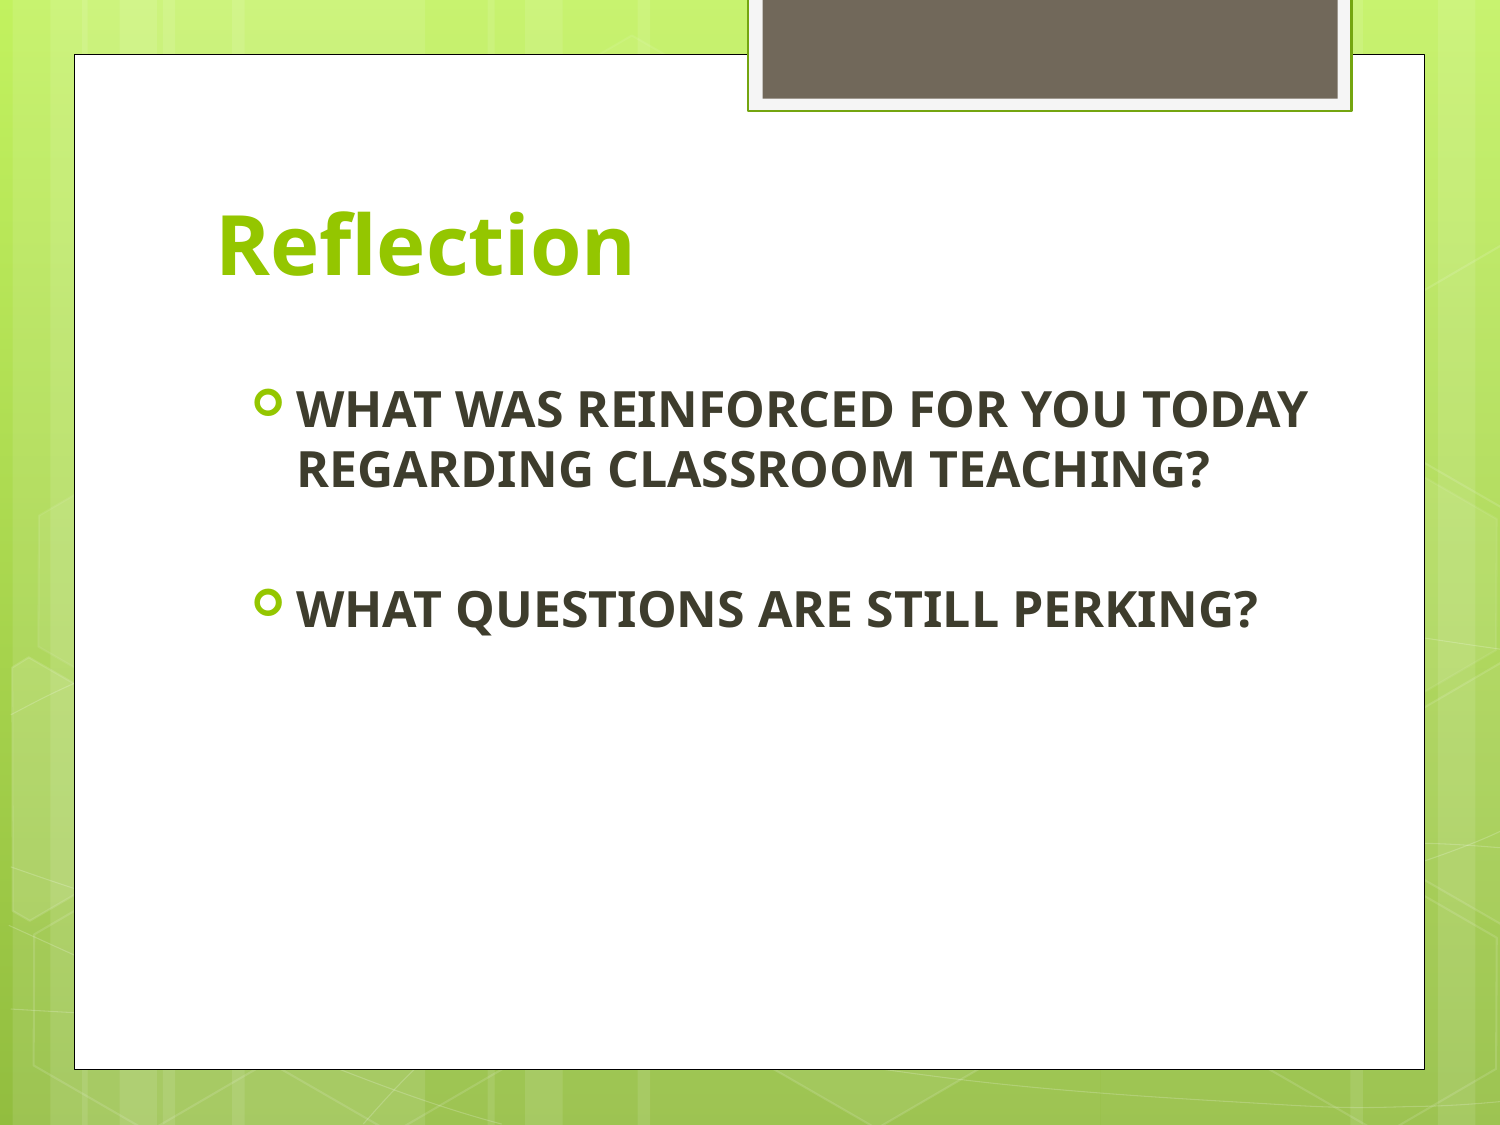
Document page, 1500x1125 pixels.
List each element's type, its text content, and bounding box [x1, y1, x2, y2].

list WHAT WAS REINFORCED FOR YOU TODAY REGARDING CLASSROOM TEACHING? WHAT QUESTIONS ARE STILL PERKING? [225, 299, 1337, 876]
title Reflection [200, 112, 1353, 300]
